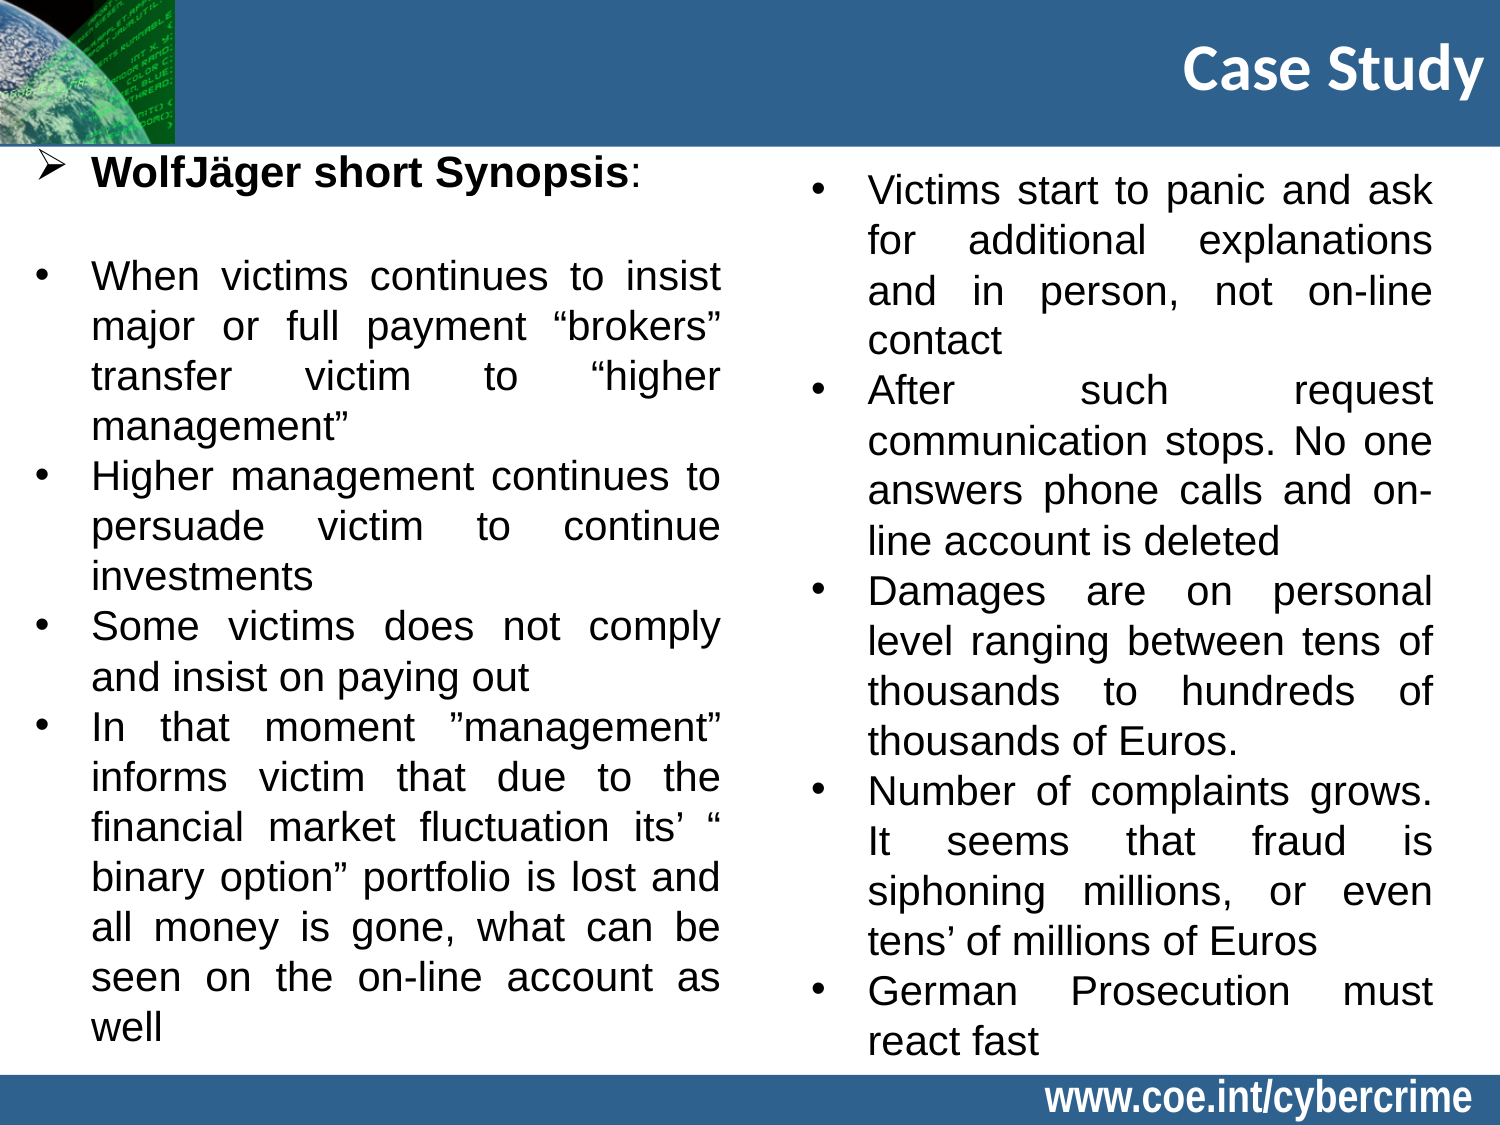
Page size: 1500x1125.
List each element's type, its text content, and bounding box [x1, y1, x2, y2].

text_box WolfJäger short Synopsis: When victims continues to insist major or full payment “brokers” transfer victim to “higher management” Higher management continues to persuade victim to continue investments Some victims does not comply and insist on paying out In that moment ”management” informs victim that due to the financial market fluctuation its’ “ binary option” portfolio is lost and all money is gone, what can be seen on the on-line account as well [19, 136, 737, 1057]
text_box Case Study [179, 0, 1500, 149]
text_box [0, 1073, 1030, 1125]
text_box www.coe.int/cybercrime [1030, 1059, 1500, 1125]
text_box Victims start to panic and ask for additional explanations and in person, not on-line contact After such request communication stops. No one answers phone calls and on-line account is deleted Damages are on personal level ranging between tens of thousands to hundreds of thousands of Euros. Number of complaints grows. It seems that fraud is siphoning millions, or even tens’ of millions of Euros German Prosecution must react fast [796, 155, 1449, 1071]
picture [0, 0, 175, 144]
